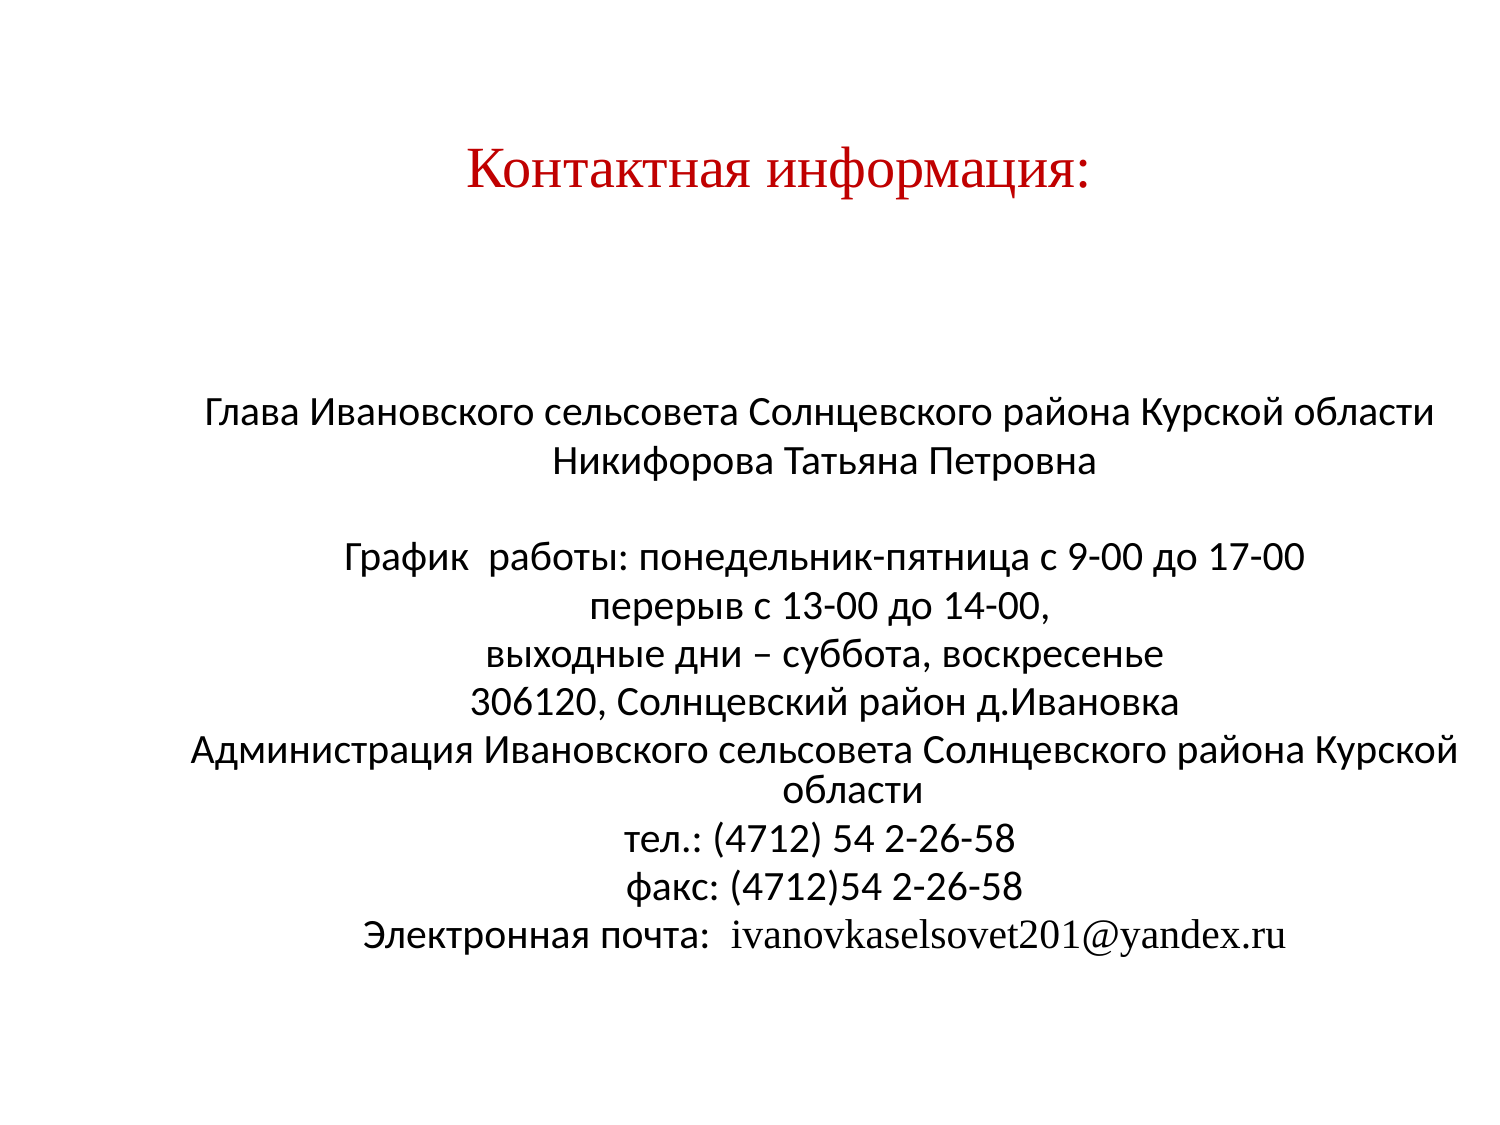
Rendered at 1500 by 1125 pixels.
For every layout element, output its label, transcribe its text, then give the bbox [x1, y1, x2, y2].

title Контактная информация: [58, 58, 1500, 340]
list Глава Ивановского сельсовета Солнцевского района Курской области Никифорова Татьяна Петровна График работы: понедельник-пятница с 9-00 до 17-00 перерыв с 13-00 до 14-00, выходные дни – суббота, воскресенье 306120, Солнцевский район д.Ивановка Администрация Ивановского сельсовета Солнцевского района Курской области тел.: (4712) 54 2-26-58 факс: (4712)54 2-26-58 Электронная почта: ivanovkaselsovet201@yandex.ru [150, 328, 1500, 1067]
